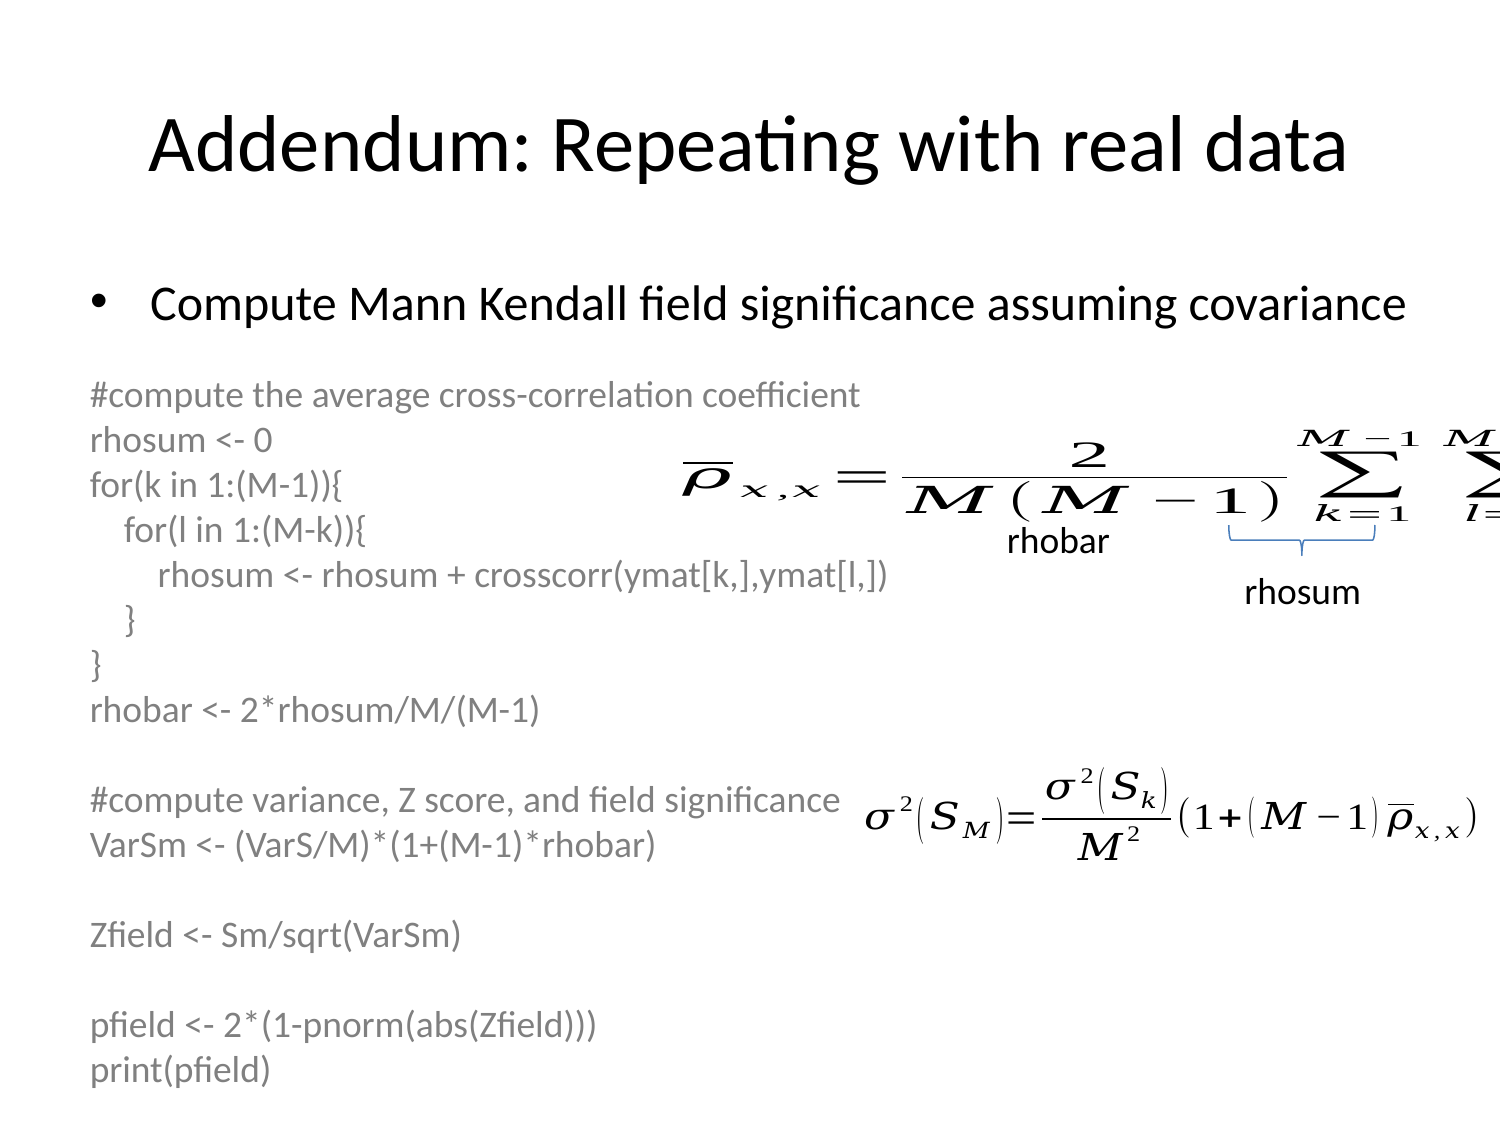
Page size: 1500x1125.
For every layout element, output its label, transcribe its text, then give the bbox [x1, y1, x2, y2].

text_box [1227, 524, 1376, 557]
text_box rhobar [992, 508, 1125, 569]
title Addendum: Repeating with real data [75, 45, 1425, 233]
list Compute Mann Kendall field significance assuming covariance [75, 262, 1425, 375]
text_box rhosum [1229, 559, 1377, 620]
text_box #compute the average cross-correlation coefficient rhosum <- 0 for(k in 1:(M-1)){ for(l in 1:(M-k)){ rhosum <- rhosum + crosscorr(ymat[k,],ymat[l,]) } } rhobar <- 2*rhosum/M/(M-1) #compute variance, Z score, and field significance VarSm <- (VarS/M)*(1+(M-1)*rhobar) Zfield <- Sm/sqrt(VarSm) pfield <- 2*(1-pnorm(abs(Zfield))) print(pfield) [75, 362, 1375, 1125]
